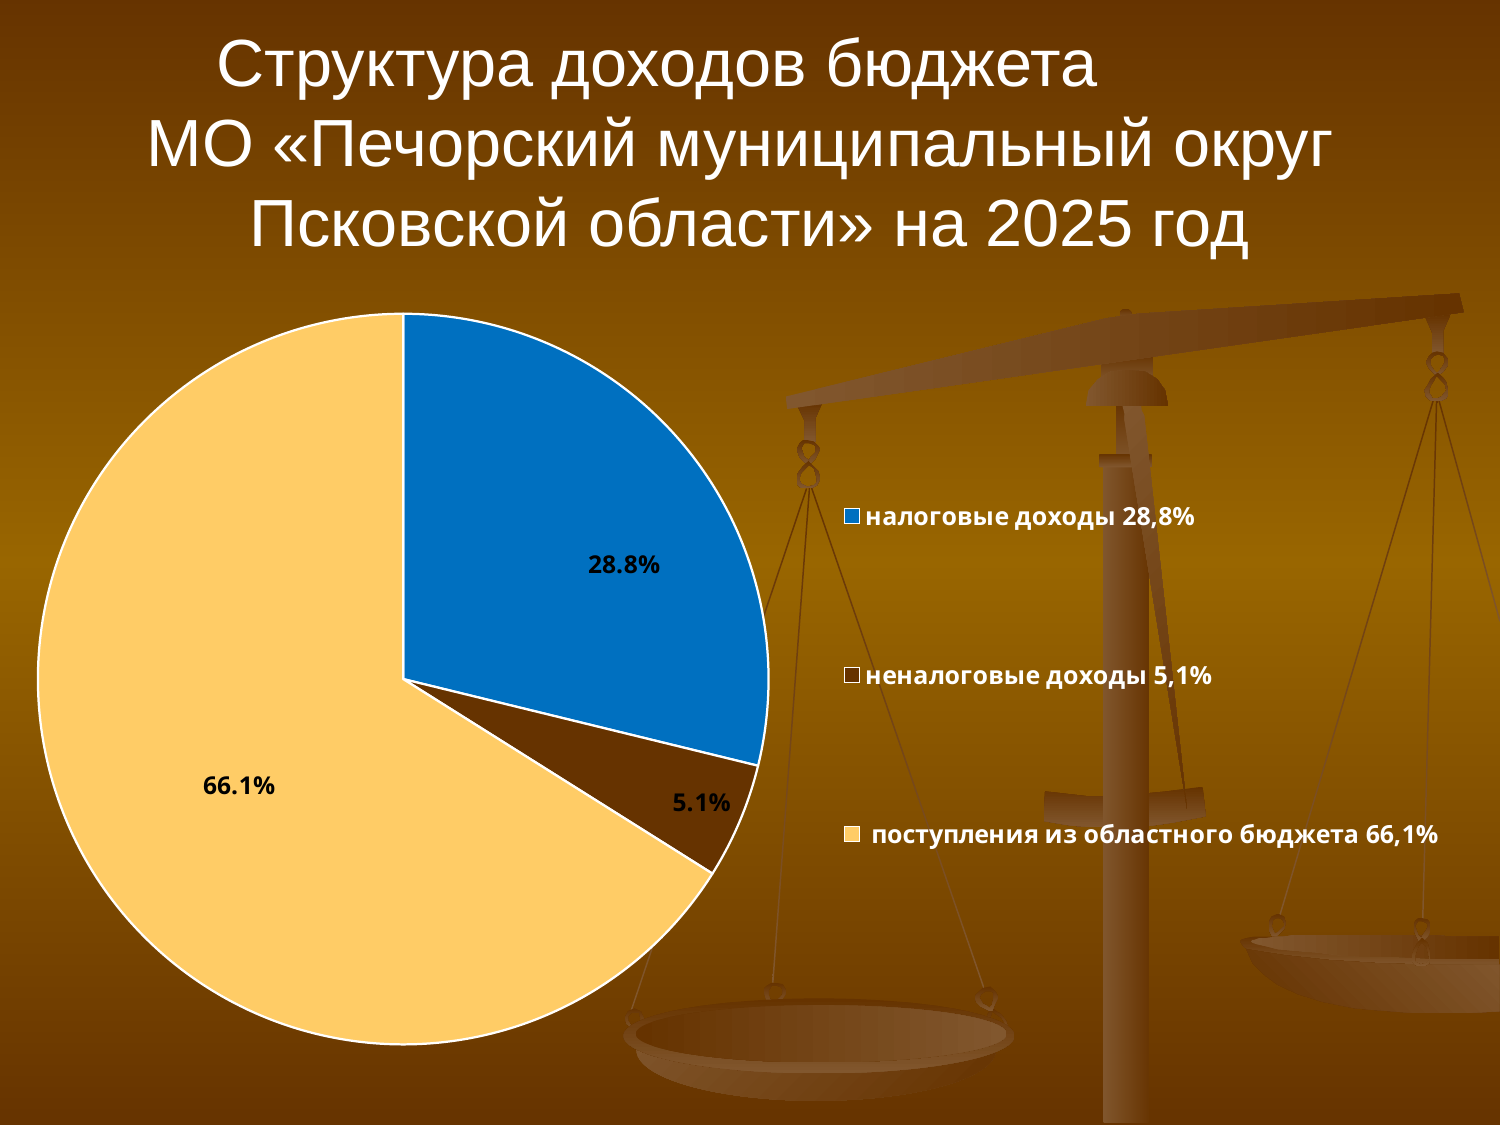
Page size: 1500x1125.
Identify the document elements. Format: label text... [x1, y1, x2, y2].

chart [0, 237, 1500, 1125]
title Структура доходов бюджета МО «Печорский муниципальный округ Псковской области» на 2025 год [0, 45, 1500, 234]
